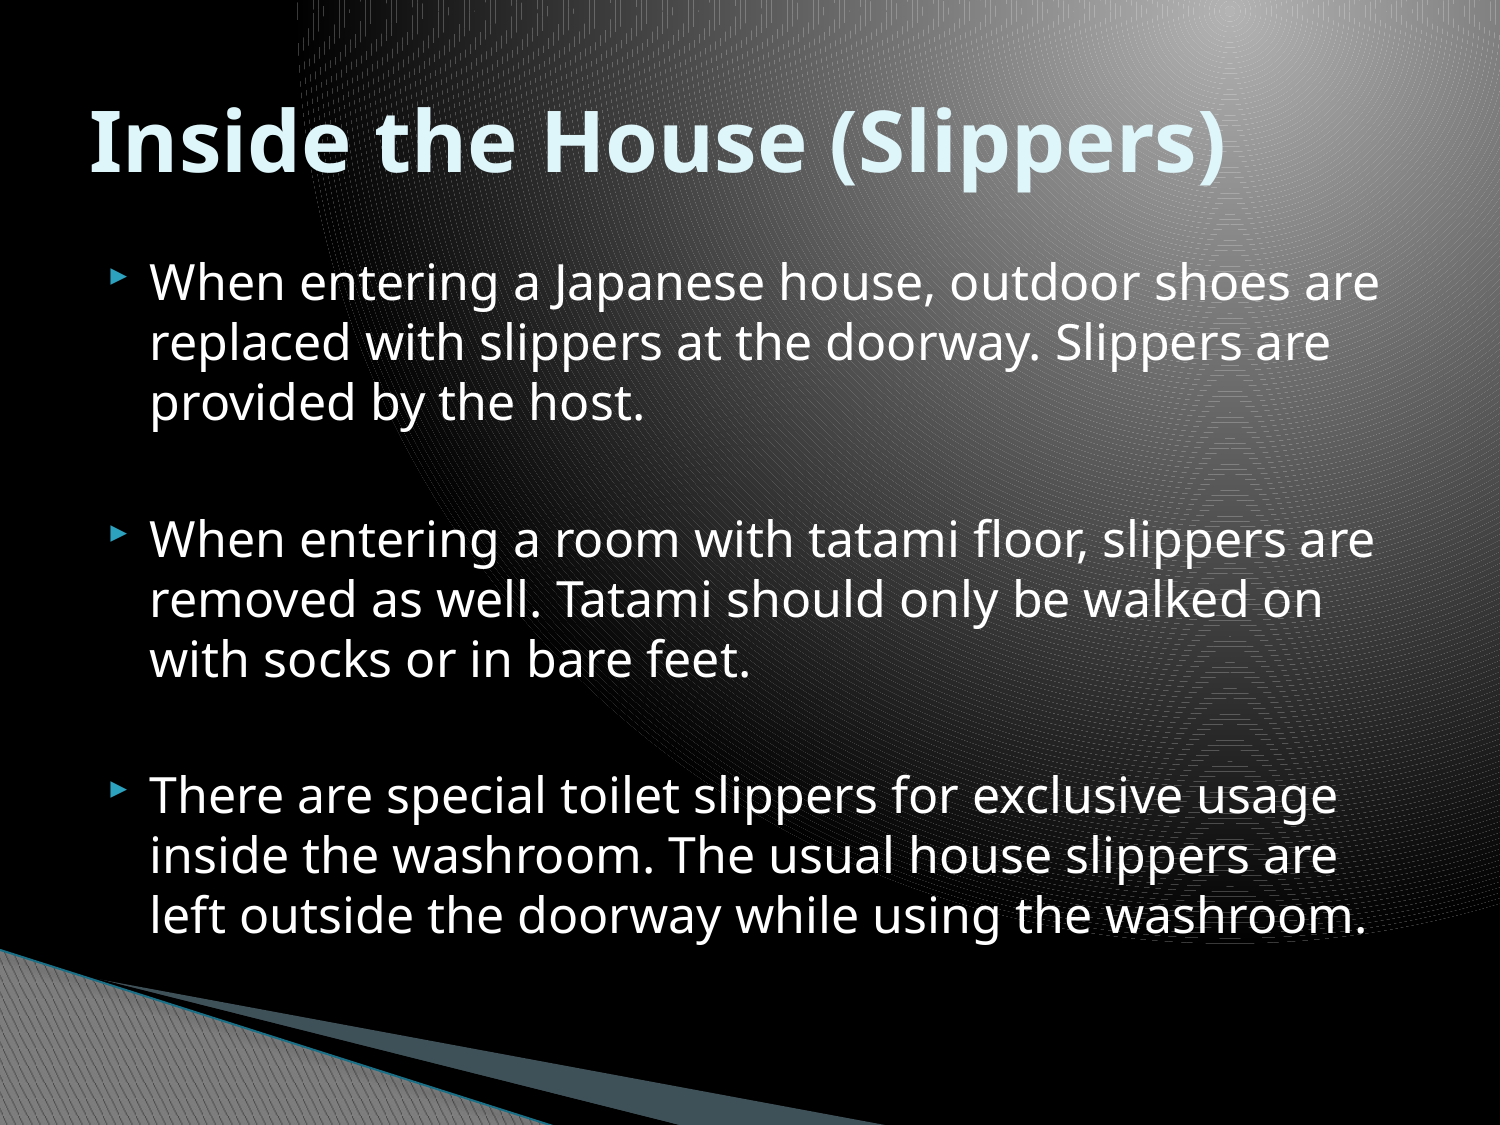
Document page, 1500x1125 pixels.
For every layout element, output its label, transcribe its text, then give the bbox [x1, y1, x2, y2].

title Inside the House (Slippers) [75, 45, 1425, 233]
list When entering a Japanese house, outdoor shoes are replaced with slippers at the doorway. Slippers are provided by the host. When entering a room with tatami floor, slippers are removed as well. Tatami should only be walked on with socks or in bare feet. There are special toilet slippers for exclusive usage inside the washroom. The usual house slippers are left outside the doorway while using the washroom. [75, 243, 1425, 986]
picture [0, 952, 543, 1125]
